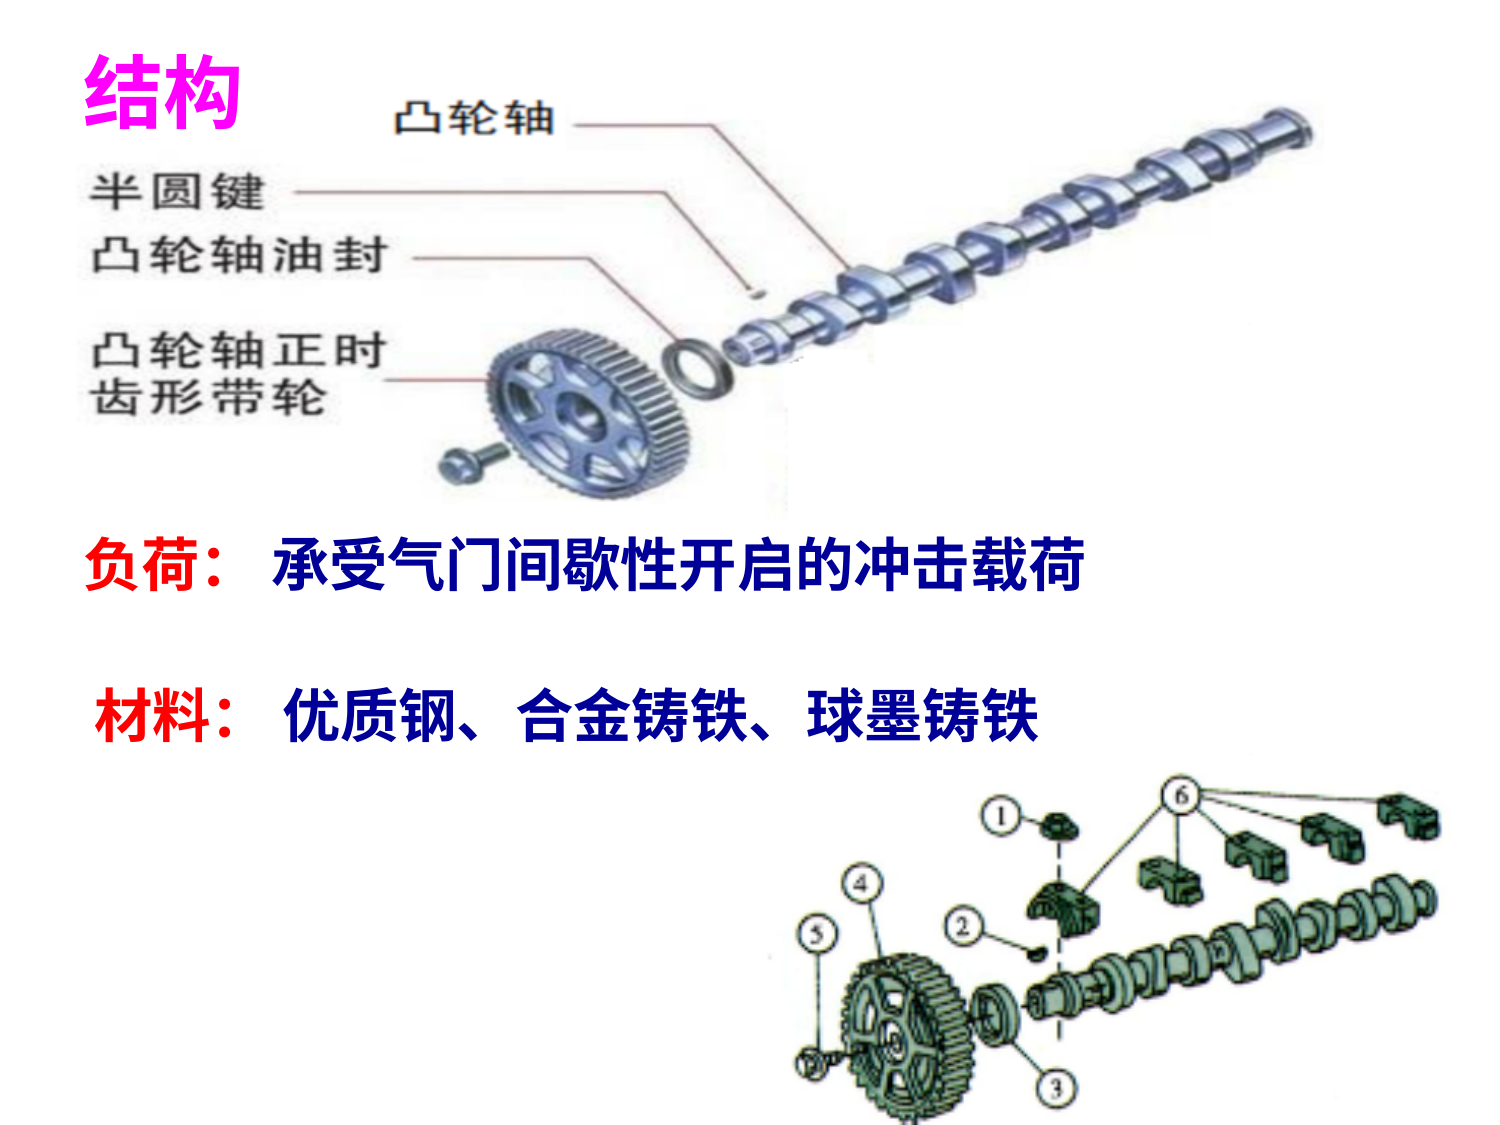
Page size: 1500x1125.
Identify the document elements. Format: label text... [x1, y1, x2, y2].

picture [759, 753, 1500, 1125]
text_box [68, 34, 1325, 522]
text_box 材料： 优质钢、合金铸铁、球墨铸铁 [79, 671, 1132, 757]
text_box 负荷： 承受气门间歇性开启的冲击载荷 [68, 529, 1304, 606]
